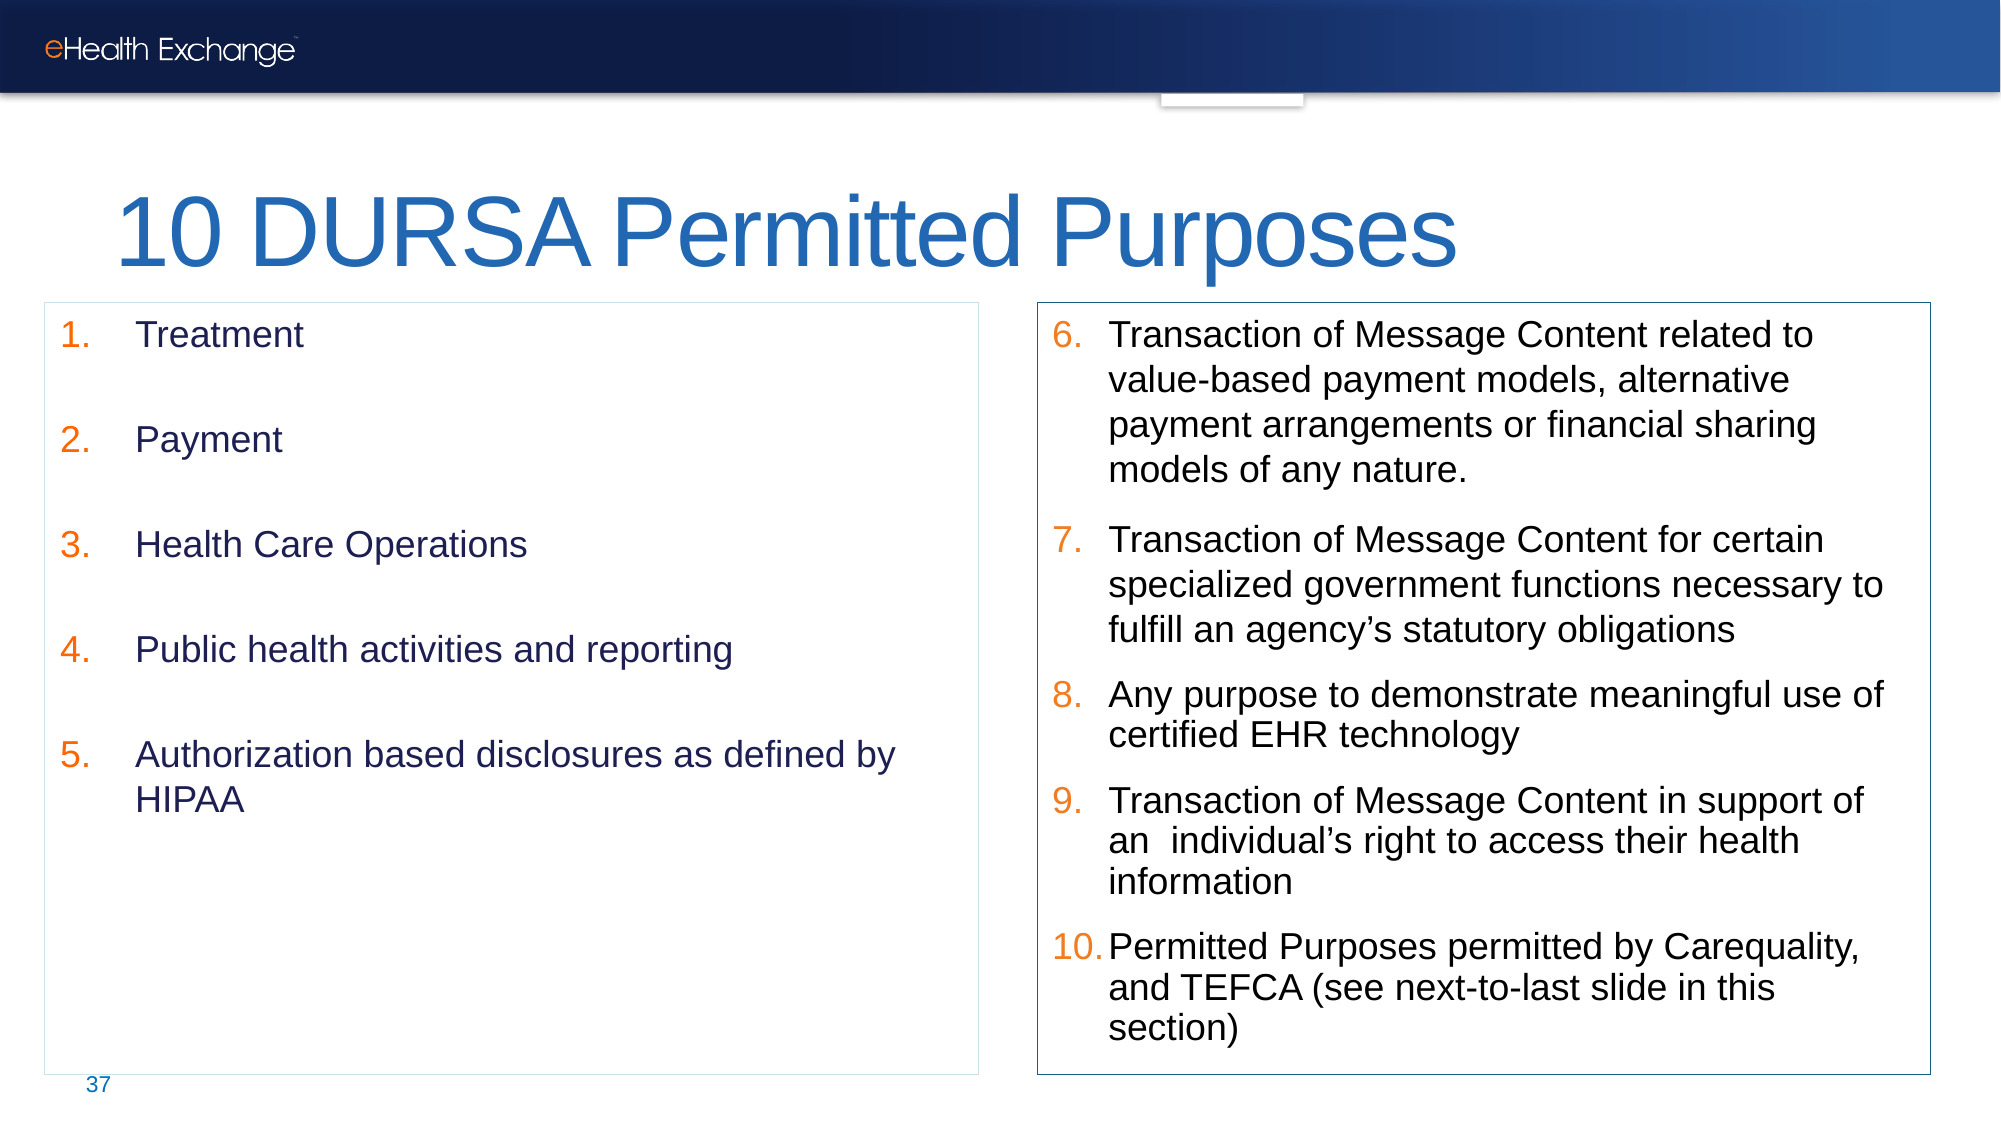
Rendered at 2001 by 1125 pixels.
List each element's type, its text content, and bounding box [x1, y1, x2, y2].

text_box Transaction of Message Content related to value-based payment models, alternative payment arrangements or financial sharing models of any nature. Transaction of Message Content for certain specialized government functions necessary to fulfill an agency’s statutory obligations Any purpose to demonstrate meaningful use of certified EHR technology Transaction of Message Content in support of an individual’s right to access their health information Permitted Purposes permitted by Carequality, and TEFCA (see next-to-last slide in this section) [1037, 302, 1931, 1075]
title 10 DURSA Permitted Purposes [99, 159, 1900, 305]
text_box 37 [71, 1061, 196, 1105]
picture [15, 21, 316, 82]
text_box Treatment Payment Health Care Operations Public health activities and reporting Authorization based disclosures as defined by HIPAA [44, 302, 979, 1075]
